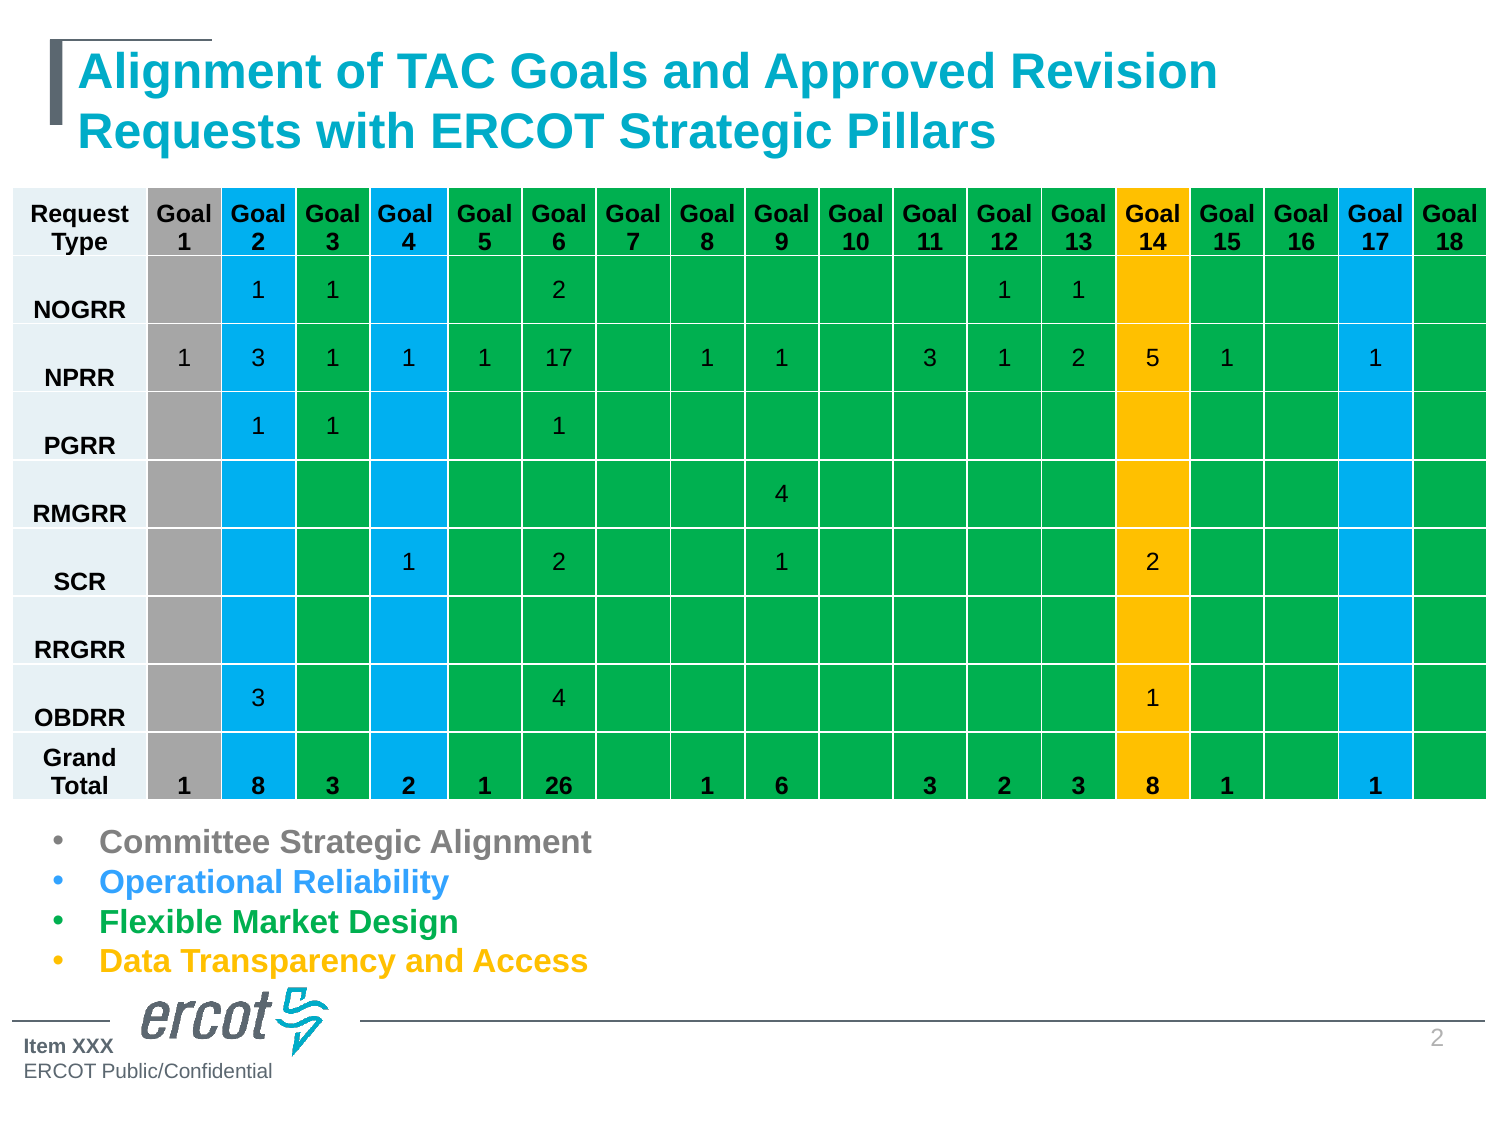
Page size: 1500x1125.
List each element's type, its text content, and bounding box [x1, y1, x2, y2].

table_cell [894, 597, 966, 663]
table_cell [1191, 256, 1263, 323]
table_cell [371, 665, 447, 731]
table_header Goal 13 [1042, 188, 1115, 255]
table_header Goal 1 [148, 188, 221, 255]
table_cell [1414, 461, 1486, 527]
table_cell [449, 529, 521, 595]
table_cell 2 [1042, 324, 1115, 391]
table_cell [1191, 529, 1263, 595]
table_cell [597, 392, 670, 459]
table_cell [1042, 529, 1115, 595]
table_cell [820, 597, 892, 663]
table_header Goal 5 [449, 188, 521, 255]
table_cell [820, 733, 892, 799]
table_cell 3 [894, 733, 966, 799]
text_box Committee Strategic Alignment Operational Reliability Flexible Market Design Data Transparency and Access [0, 772, 1375, 987]
table_cell 2 [523, 256, 595, 323]
table_cell 1 [968, 324, 1041, 391]
table_cell [671, 392, 744, 459]
table_cell 1 [671, 733, 744, 799]
table_cell [148, 256, 221, 323]
table_cell [1191, 665, 1263, 731]
table_header Goal 18 [1414, 188, 1486, 255]
table_cell 1 [371, 324, 447, 391]
table_cell [1265, 665, 1338, 731]
picture [137, 987, 332, 1059]
table_cell 3 [894, 324, 966, 391]
table_header Goal 17 [1339, 188, 1412, 255]
table_cell 1 [746, 529, 818, 595]
table_cell [222, 529, 295, 595]
table_cell 1 [1339, 733, 1412, 799]
table_cell [1042, 597, 1115, 663]
table_header Goal 12 [968, 188, 1041, 255]
table_cell [597, 665, 670, 731]
table_cell [597, 529, 670, 595]
table_cell [597, 256, 670, 323]
table_cell 1 [1117, 665, 1189, 731]
table_cell [222, 597, 295, 663]
table_cell 3 [297, 733, 369, 799]
table_cell 4 [523, 665, 595, 731]
table_header Goal 10 [820, 188, 892, 255]
table_cell [1414, 733, 1486, 799]
table_cell 1 [297, 256, 369, 323]
table_cell [746, 256, 818, 323]
table_cell [746, 392, 818, 459]
table_cell [1265, 324, 1338, 391]
table_cell NOGRR [13, 256, 146, 323]
table_cell 1 [968, 256, 1041, 323]
table_cell [671, 665, 744, 731]
table_cell [597, 597, 670, 663]
table_cell 1 [671, 324, 744, 391]
table_cell 4 [746, 461, 818, 527]
table_cell NPRR [13, 324, 146, 391]
table_cell [894, 529, 966, 595]
table_cell [297, 665, 369, 731]
table_cell [222, 461, 295, 527]
table_cell [371, 597, 447, 663]
table_cell 2 [371, 733, 447, 799]
table_cell [371, 392, 447, 459]
table_cell [746, 597, 818, 663]
table_cell [1414, 597, 1486, 663]
table_cell 1 [148, 733, 221, 799]
table_cell 1 [1191, 733, 1263, 799]
table_cell [449, 597, 521, 663]
table_cell 26 [523, 733, 595, 799]
table_cell [1117, 256, 1189, 323]
table_cell RMGRR [13, 461, 146, 527]
table_cell [1042, 461, 1115, 527]
table_cell [148, 665, 221, 731]
table_cell [1414, 256, 1486, 323]
table_cell 8 [1117, 733, 1189, 799]
table_cell [148, 529, 221, 595]
table_cell 2 [968, 733, 1041, 799]
table_cell [1117, 392, 1189, 459]
table_cell [1339, 597, 1412, 663]
table_header Goal 8 [671, 188, 744, 255]
table_header Goal 2 [222, 188, 295, 255]
table_cell 2 [1117, 529, 1189, 595]
table_cell [523, 461, 595, 527]
table_cell OBDRR [13, 665, 146, 731]
table_cell [1042, 665, 1115, 731]
table_cell PGRR [13, 392, 146, 459]
table_cell 1 [1191, 324, 1263, 391]
table_cell [968, 597, 1041, 663]
table_cell [746, 665, 818, 731]
table_cell [371, 461, 447, 527]
table_header Goal 6 [523, 188, 595, 255]
table_cell [671, 597, 744, 663]
table_cell [1191, 597, 1263, 663]
table_cell 8 [222, 733, 295, 799]
table_header Goal 16 [1265, 188, 1338, 255]
table_cell Grand Total [13, 733, 146, 799]
table_cell [1265, 597, 1338, 663]
table_cell [894, 256, 966, 323]
table_cell 1 [222, 256, 295, 323]
table_cell [1339, 529, 1412, 595]
table_cell 1 [1339, 324, 1412, 391]
table_cell [597, 324, 670, 391]
table_cell [820, 324, 892, 391]
table_cell [1117, 461, 1189, 527]
table_cell [968, 665, 1041, 731]
table_cell [820, 256, 892, 323]
table_cell 1 [297, 324, 369, 391]
table_cell [820, 461, 892, 527]
table_cell [1414, 529, 1486, 595]
table_cell 3 [222, 665, 295, 731]
table_cell [449, 392, 521, 459]
table_cell 1 [746, 324, 818, 391]
table_cell 5 [1117, 324, 1189, 391]
table_cell [894, 665, 966, 731]
table_cell 1 [222, 392, 295, 459]
table_cell [148, 461, 221, 527]
table_cell 3 [1042, 733, 1115, 799]
table_cell [1042, 392, 1115, 459]
table_header Goal 14 [1117, 188, 1189, 255]
table_cell [968, 529, 1041, 595]
title Alignment of TAC Goals and Approved Revision Requests with ERCOT Strategic Pillars [62, 31, 1451, 125]
table_header Goal 11 [894, 188, 966, 255]
table_cell [1265, 529, 1338, 595]
table_cell [148, 597, 221, 663]
table_cell [1339, 256, 1412, 323]
table_cell [1414, 392, 1486, 459]
table_cell [968, 461, 1041, 527]
table_cell [1265, 256, 1338, 323]
table_cell RRGRR [13, 597, 146, 663]
table_cell 1 [148, 324, 221, 391]
table_cell [671, 529, 744, 595]
table_cell [1339, 392, 1412, 459]
table_cell [523, 597, 595, 663]
table_cell [1414, 665, 1486, 731]
table_cell 6 [746, 733, 818, 799]
table_cell 17 [523, 324, 595, 391]
table_cell [597, 461, 670, 527]
table_cell [297, 529, 369, 595]
table_cell 1 [371, 529, 447, 595]
table_cell [894, 392, 966, 459]
table_cell [820, 392, 892, 459]
table_cell [1339, 665, 1412, 731]
table_cell [297, 461, 369, 527]
table_cell [1191, 461, 1263, 527]
table_cell [1265, 733, 1338, 799]
table_cell [1339, 461, 1412, 527]
table_cell 1 [523, 392, 595, 459]
table_header Request Type [13, 188, 146, 255]
table_cell [449, 665, 521, 731]
table_cell [820, 529, 892, 595]
table_cell [1265, 461, 1338, 527]
table_header Goal 7 [597, 188, 670, 255]
table_cell [371, 256, 447, 323]
table_cell [597, 733, 670, 799]
table_cell [1191, 392, 1263, 459]
table_cell 1 [1042, 256, 1115, 323]
table_cell [297, 597, 369, 663]
table_cell 3 [222, 324, 295, 391]
table_cell [671, 461, 744, 527]
table_cell 2 [523, 529, 595, 595]
table_header Goal 3 [297, 188, 369, 255]
slide_number 2 [1387, 1012, 1488, 1062]
table_cell 1 [297, 392, 369, 459]
table_cell [148, 392, 221, 459]
table_cell 1 [449, 324, 521, 391]
table_cell [449, 256, 521, 323]
table_cell [968, 392, 1041, 459]
table_cell [820, 665, 892, 731]
table_cell SCR [13, 529, 146, 595]
table_cell [1414, 324, 1486, 391]
table_cell [671, 256, 744, 323]
table_cell [1265, 392, 1338, 459]
table_cell [894, 461, 966, 527]
table_cell 1 [449, 733, 521, 799]
table_header Goal 15 [1191, 188, 1263, 255]
table_header Goal 9 [746, 188, 818, 255]
table_header Goal 4 [371, 188, 447, 255]
table_cell [1117, 597, 1189, 663]
table_cell [449, 461, 521, 527]
